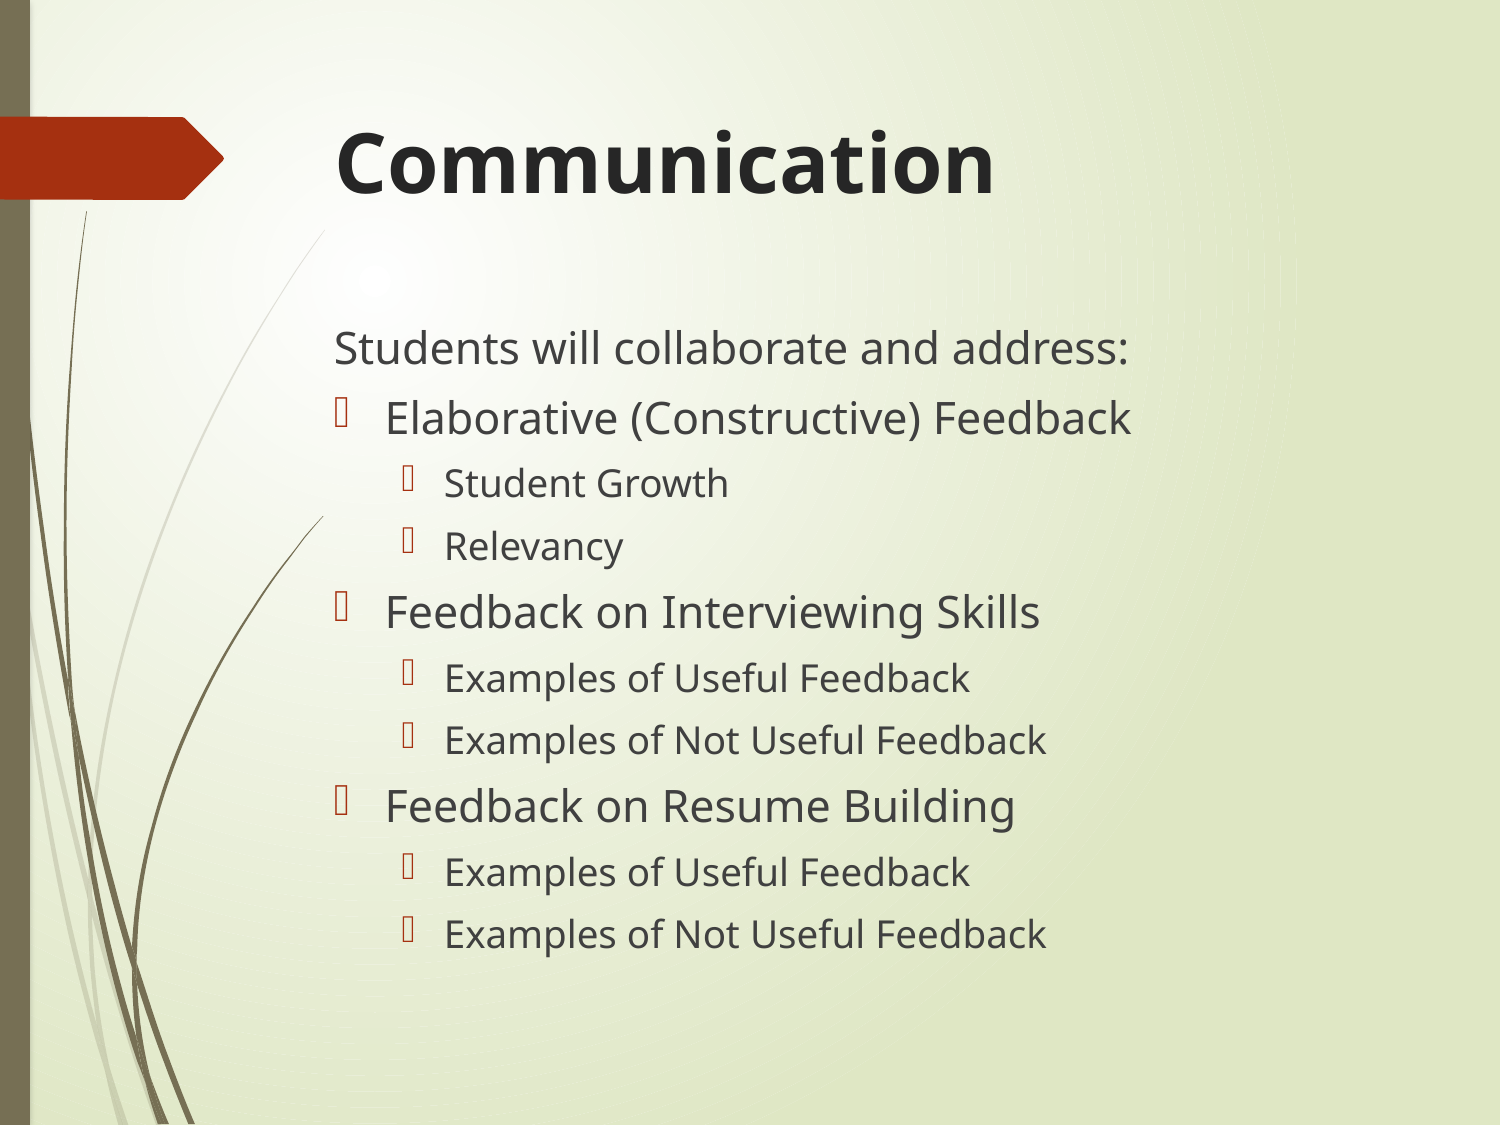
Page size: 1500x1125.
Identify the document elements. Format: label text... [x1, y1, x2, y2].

list Students will collaborate and address: Elaborative (Constructive) Feedback Student Growth Relevancy Feedback on Interviewing Skills Examples of Useful Feedback Examples of Not Useful Feedback Feedback on Resume Building Examples of Useful Feedback Examples of Not Useful Feedback [318, 312, 1400, 970]
title Communication [319, 102, 1400, 312]
